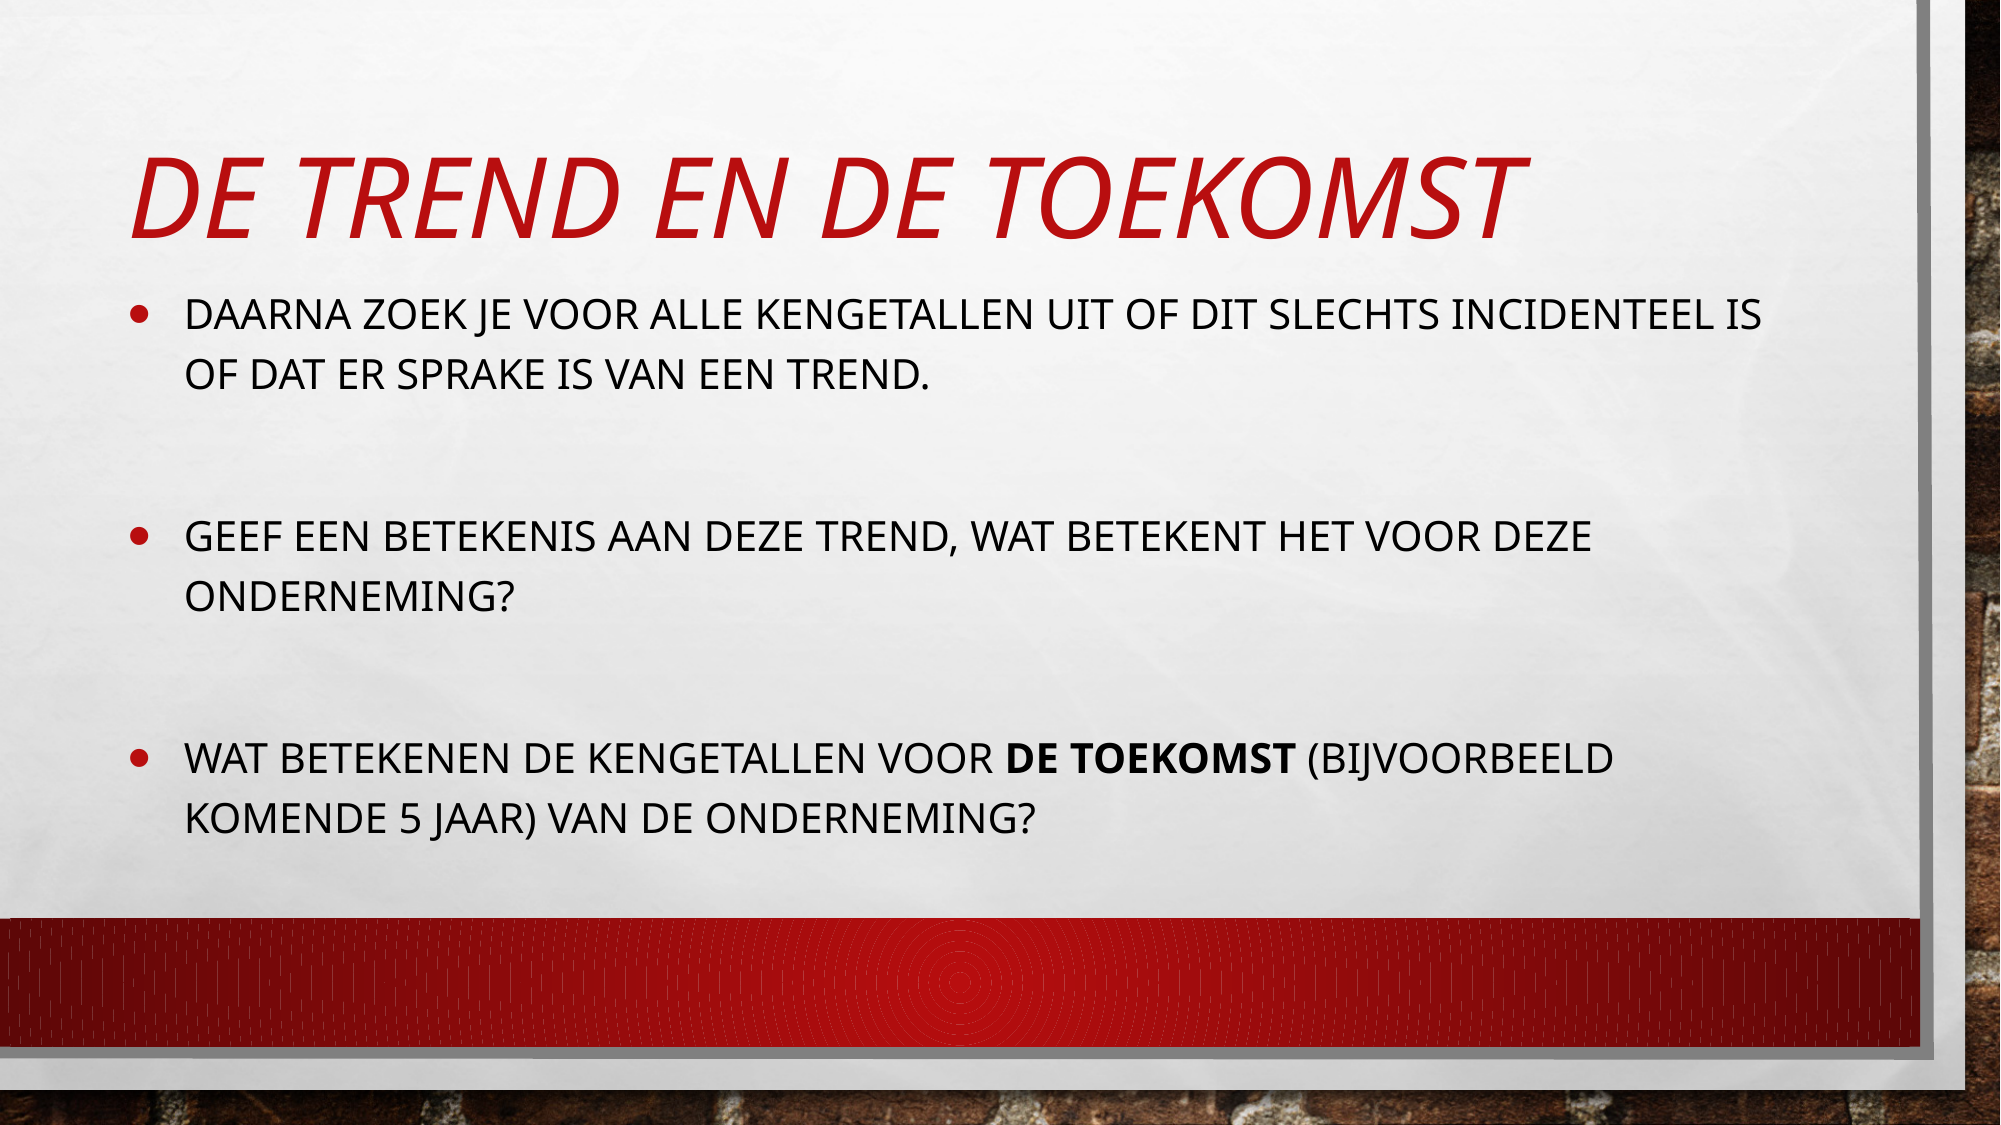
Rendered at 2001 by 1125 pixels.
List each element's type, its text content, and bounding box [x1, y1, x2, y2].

picture [0, 0, 2000, 1125]
title De trend en de toekomst [112, 112, 1818, 270]
list Daarna zoek je voor alle kengetallen uit of dit slechts incidenteel is of dat er sprake is van een trend. Geef een betekenis aan deze trend, wat betekent het voor deze onderneming? Wat betekenen de kengetallen voor de toekomst (bijvoorbeeld komende 5 jaar) van de onderneming? [112, 270, 1818, 883]
